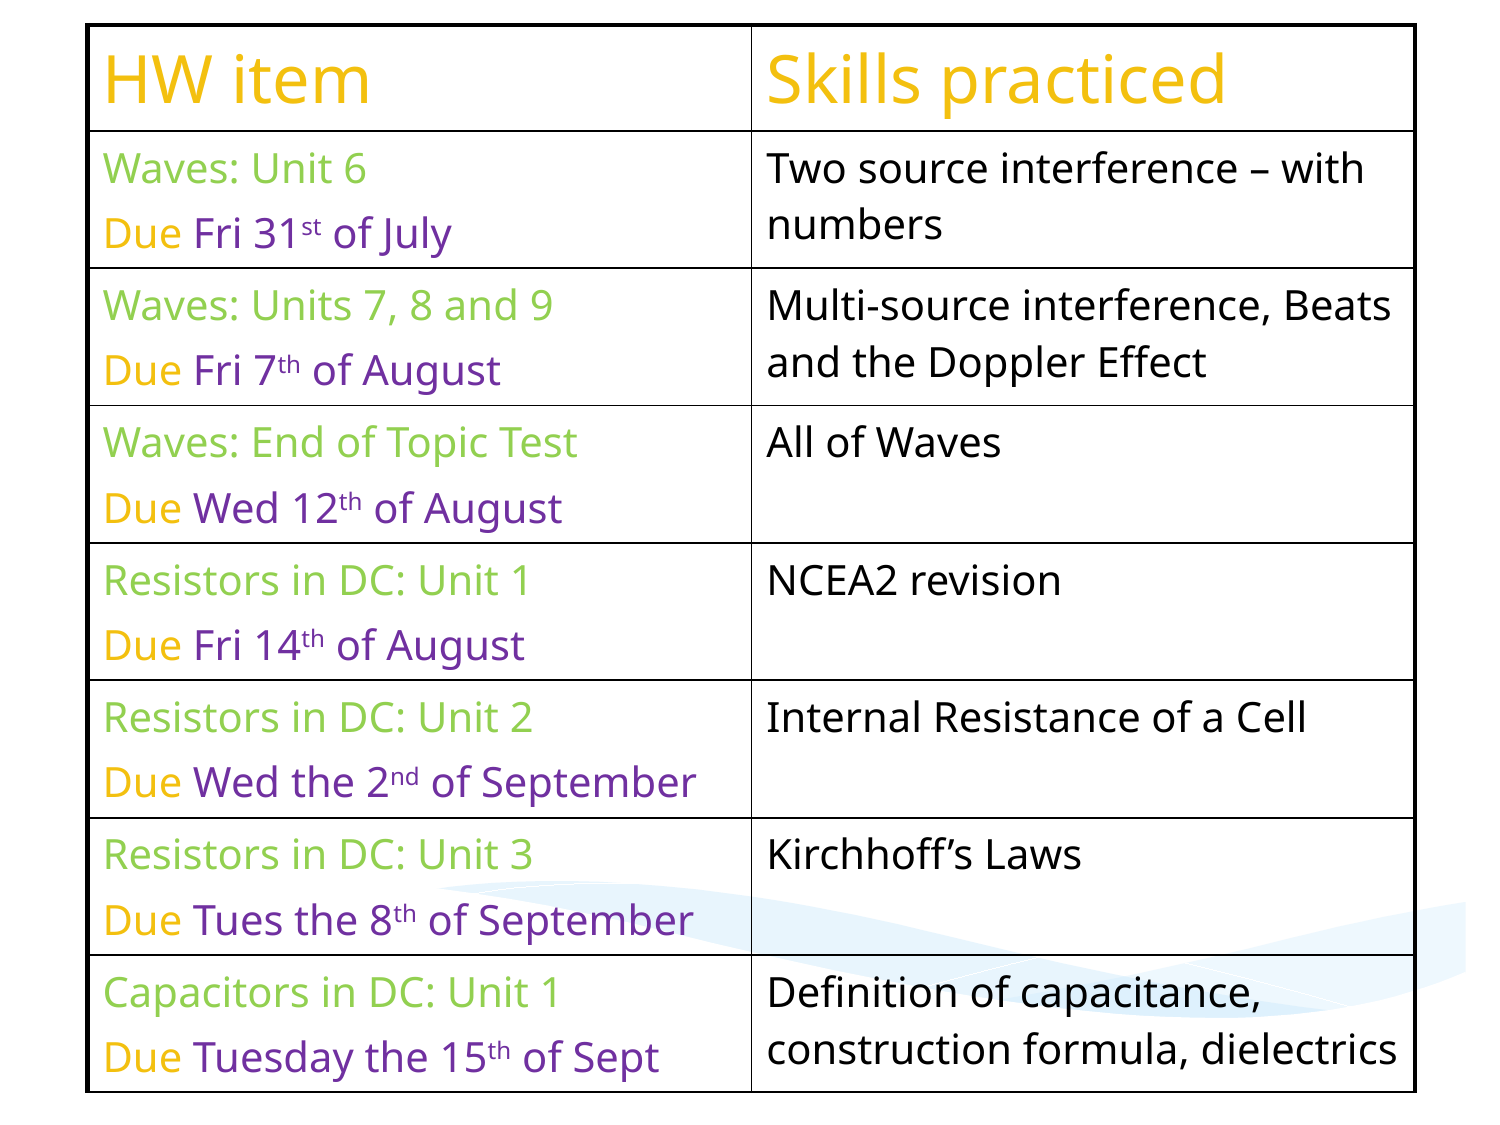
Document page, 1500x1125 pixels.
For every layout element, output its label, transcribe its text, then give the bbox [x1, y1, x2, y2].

table_cell Resistors in DC: Unit 2 Due Wed the 2nd of September [90, 681, 751, 817]
table_cell NCEA2 revision [752, 544, 1413, 679]
table_cell Internal Resistance of a Cell [752, 681, 1413, 817]
table_cell Multi-source interference, Beats and the Doppler Effect [752, 269, 1413, 405]
table_cell Waves: Units 7, 8 and 9 Due Fri 7th of August [90, 269, 751, 405]
table_header Skills practiced [752, 27, 1413, 130]
table_cell Resistors in DC: Unit 3 Due Tues the 8th of September [90, 819, 751, 954]
table_cell All of Waves [752, 406, 1413, 542]
table_cell Two source interference – with numbers [752, 132, 1413, 267]
table_cell Waves: End of Topic Test Due Wed 12th of August [90, 406, 751, 542]
table_cell Capacitors in DC: Unit 1 Due Tuesday the 15th of Sept [90, 956, 751, 1091]
table_header HW item [90, 27, 751, 130]
table_cell Waves: Unit 6 Due Fri 31st of July [90, 132, 751, 267]
table_cell Definition of capacitance, construction formula, dielectrics [752, 956, 1413, 1091]
table_cell Kirchhoff’s Laws [752, 819, 1413, 954]
table_cell Resistors in DC: Unit 1 Due Fri 14th of August [90, 544, 751, 679]
